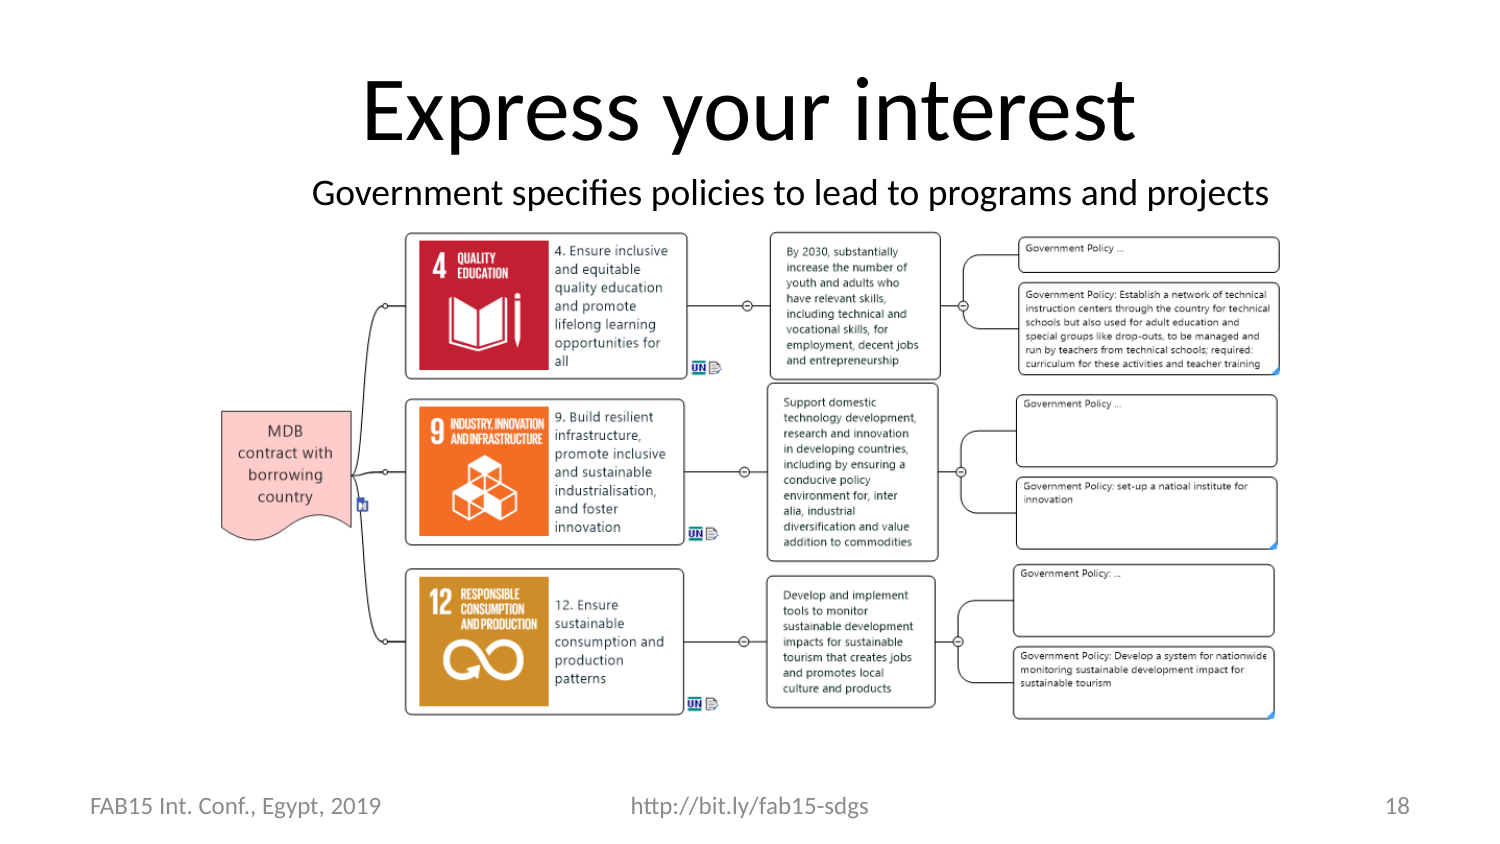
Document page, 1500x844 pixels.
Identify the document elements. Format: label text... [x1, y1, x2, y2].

text_box Government specifies policies to lead to programs and projects [147, 160, 1435, 221]
footer http://bit.ly/fab15-sdgs [512, 782, 988, 827]
slide_number 18 [1074, 782, 1425, 827]
slide_number FAB15 Int. Conf., Egypt, 2019 [75, 782, 425, 827]
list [216, 226, 1284, 724]
title Express your interest [75, 33, 1425, 175]
